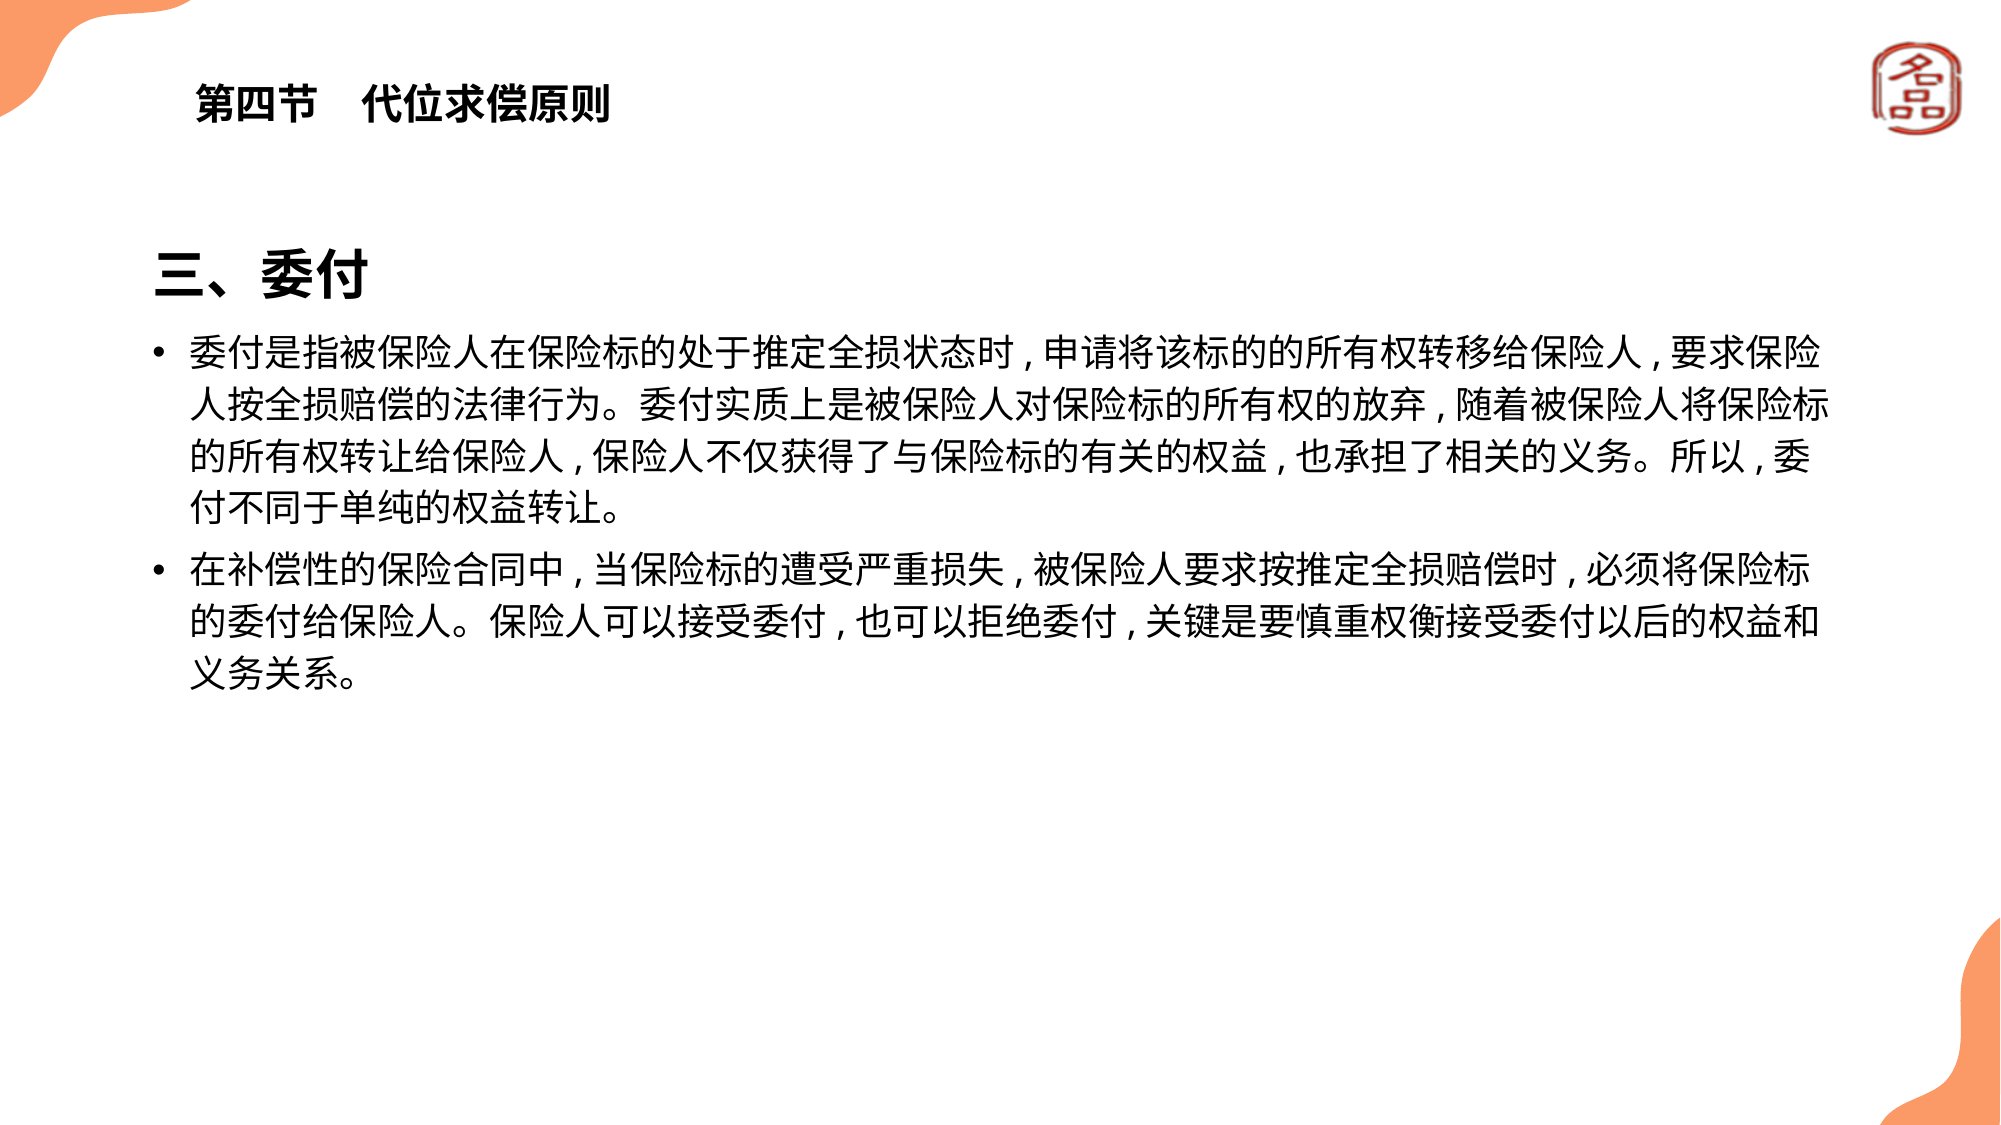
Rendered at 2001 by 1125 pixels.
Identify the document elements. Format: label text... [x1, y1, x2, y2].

title 第四节 代位求偿原则 [137, 60, 1863, 152]
picture [1861, 10, 1990, 147]
list 三、委付 委付是指被保险人在保险标的处于推定全损状态时,申请将该标的的所有权转移给保险人,要求保险人按全损赔偿的法律行为。委付实质上是被保险人对保险标的所有权的放弃,随着被保险人将保险标的所有权转让给保险人,保险人不仅获得了与保险标的有关的权益,也承担了相关的义务。所以,委付不同于单纯的权益转让。 在补偿性的保险合同中,当保险标的遭受严重损失,被保险人要求按推定全损赔偿时,必须将保险标的委付给保险人。保险人可以接受委付,也可以拒绝委付,关键是要慎重权衡接受委付以后的权益和义务关系。 [137, 217, 1863, 1031]
